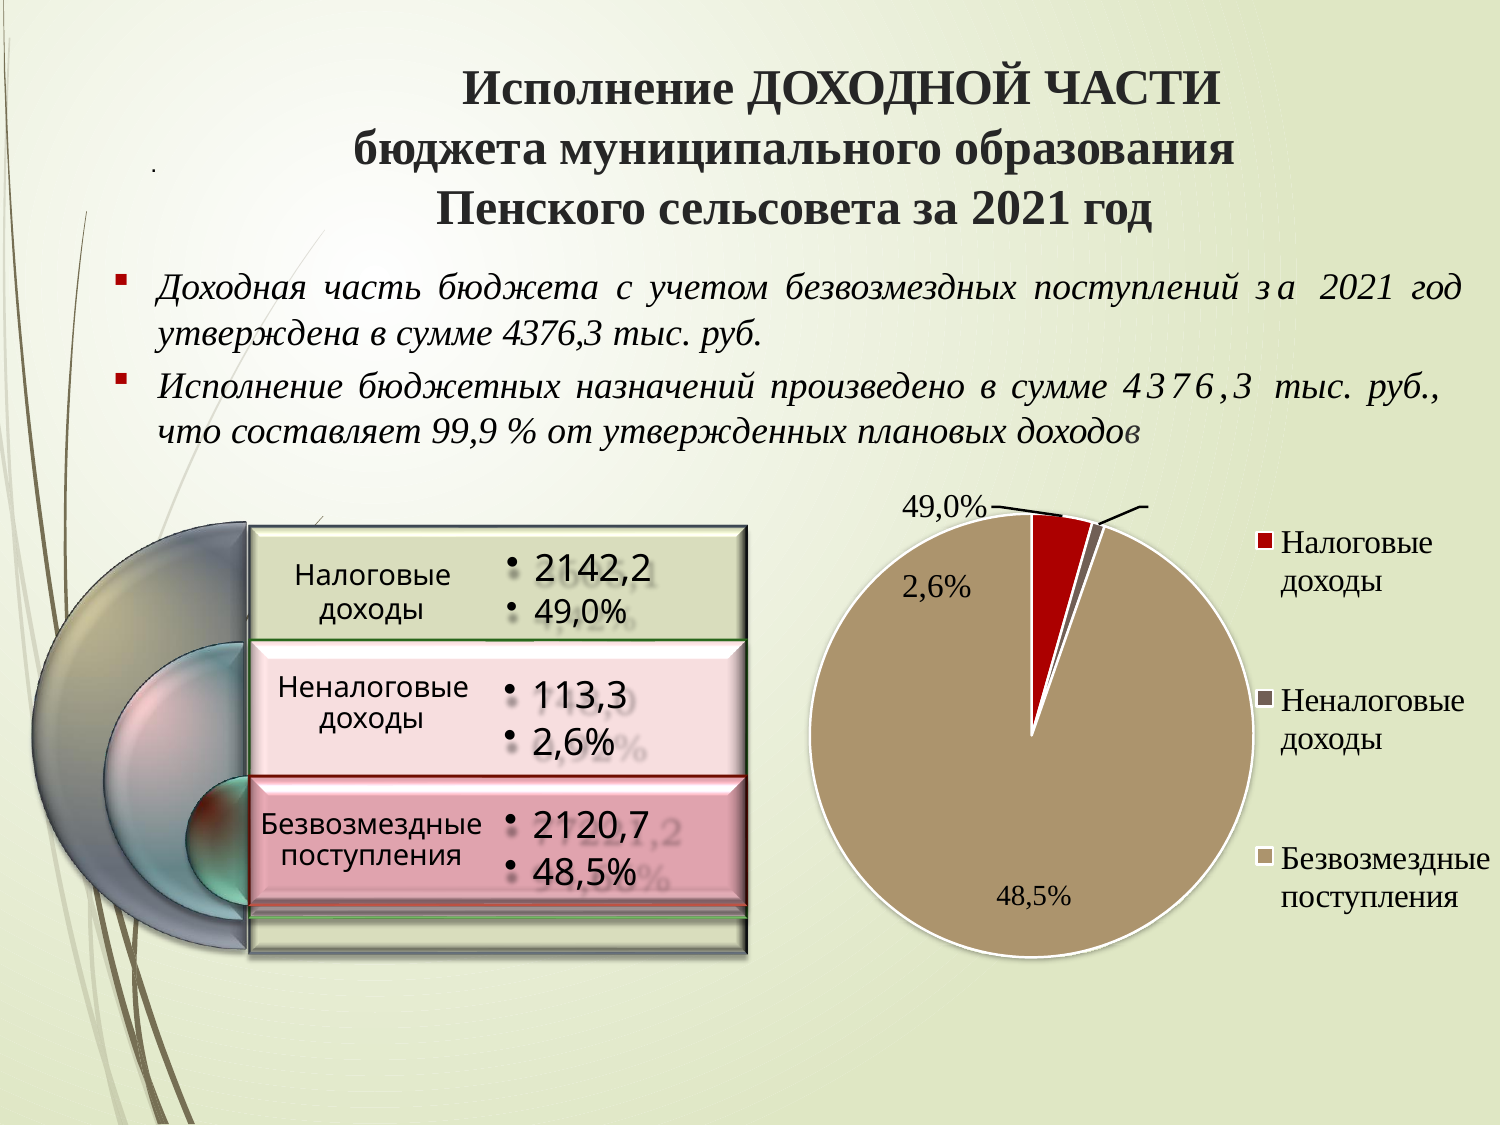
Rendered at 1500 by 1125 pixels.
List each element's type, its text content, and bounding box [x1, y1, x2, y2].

text_box . [148, 145, 160, 178]
text_box Безвозмездные поступления [1278, 832, 1497, 915]
picture [475, 534, 713, 928]
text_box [799, 505, 1264, 969]
text_box Доходная часть бюджета с учетом безвозмездных поступлений за 2021 год утверждена в сумме 4376,3 тыс. руб. Исполнение бюджетных назначений произведено в сумме 4376,3 тыс. руб., что составляет 99,9 % от утвержденных плановых доходов 49,0% 2,6% [110, 260, 1475, 604]
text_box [1254, 688, 1275, 709]
title Исполнение ДОХОДНОЙ ЧАСТИ бюджета муниципального образования Пенского сельсовета за 2021 год [312, 52, 1275, 243]
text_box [1254, 846, 1275, 866]
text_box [25, 520, 754, 967]
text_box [680, 774, 754, 919]
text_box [680, 637, 754, 774]
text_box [1254, 530, 1275, 551]
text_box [713, 925, 754, 933]
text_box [97, 637, 473, 933]
text_box Налоговые доходы [1278, 517, 1438, 599]
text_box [179, 774, 470, 919]
text_box Неналоговые доходы [1278, 675, 1471, 757]
